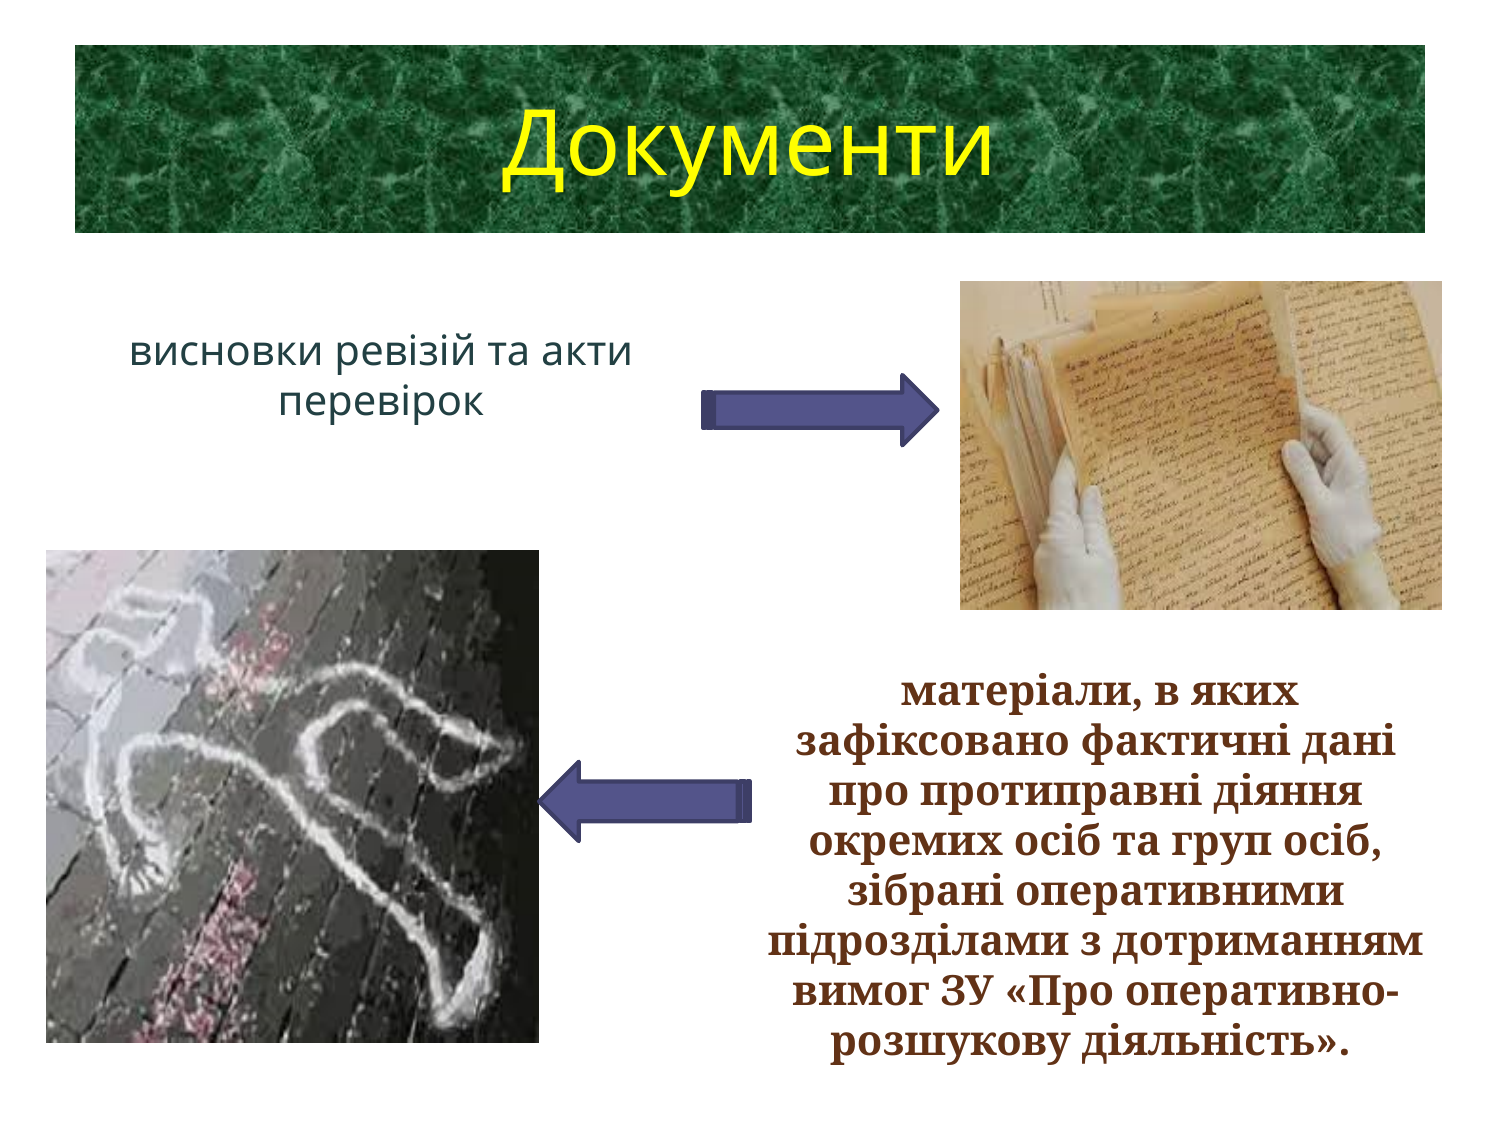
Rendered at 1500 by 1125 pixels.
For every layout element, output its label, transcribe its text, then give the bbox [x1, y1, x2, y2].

text_box висновки ревізій та акти перевірок [46, 316, 715, 432]
text_box матеріали, в яких зафіксовано фактичні дані про протиправні діяння окремих осіб та груп осіб, зібрані оперативними підрозділами з дотриманням вимог ЗУ «Про оперативно-розшукову діяльність». [738, 656, 1454, 1072]
title Документи [75, 45, 1425, 233]
picture [46, 550, 540, 1044]
text_box [543, 759, 752, 844]
picture [960, 280, 1442, 610]
text_box [701, 373, 940, 448]
